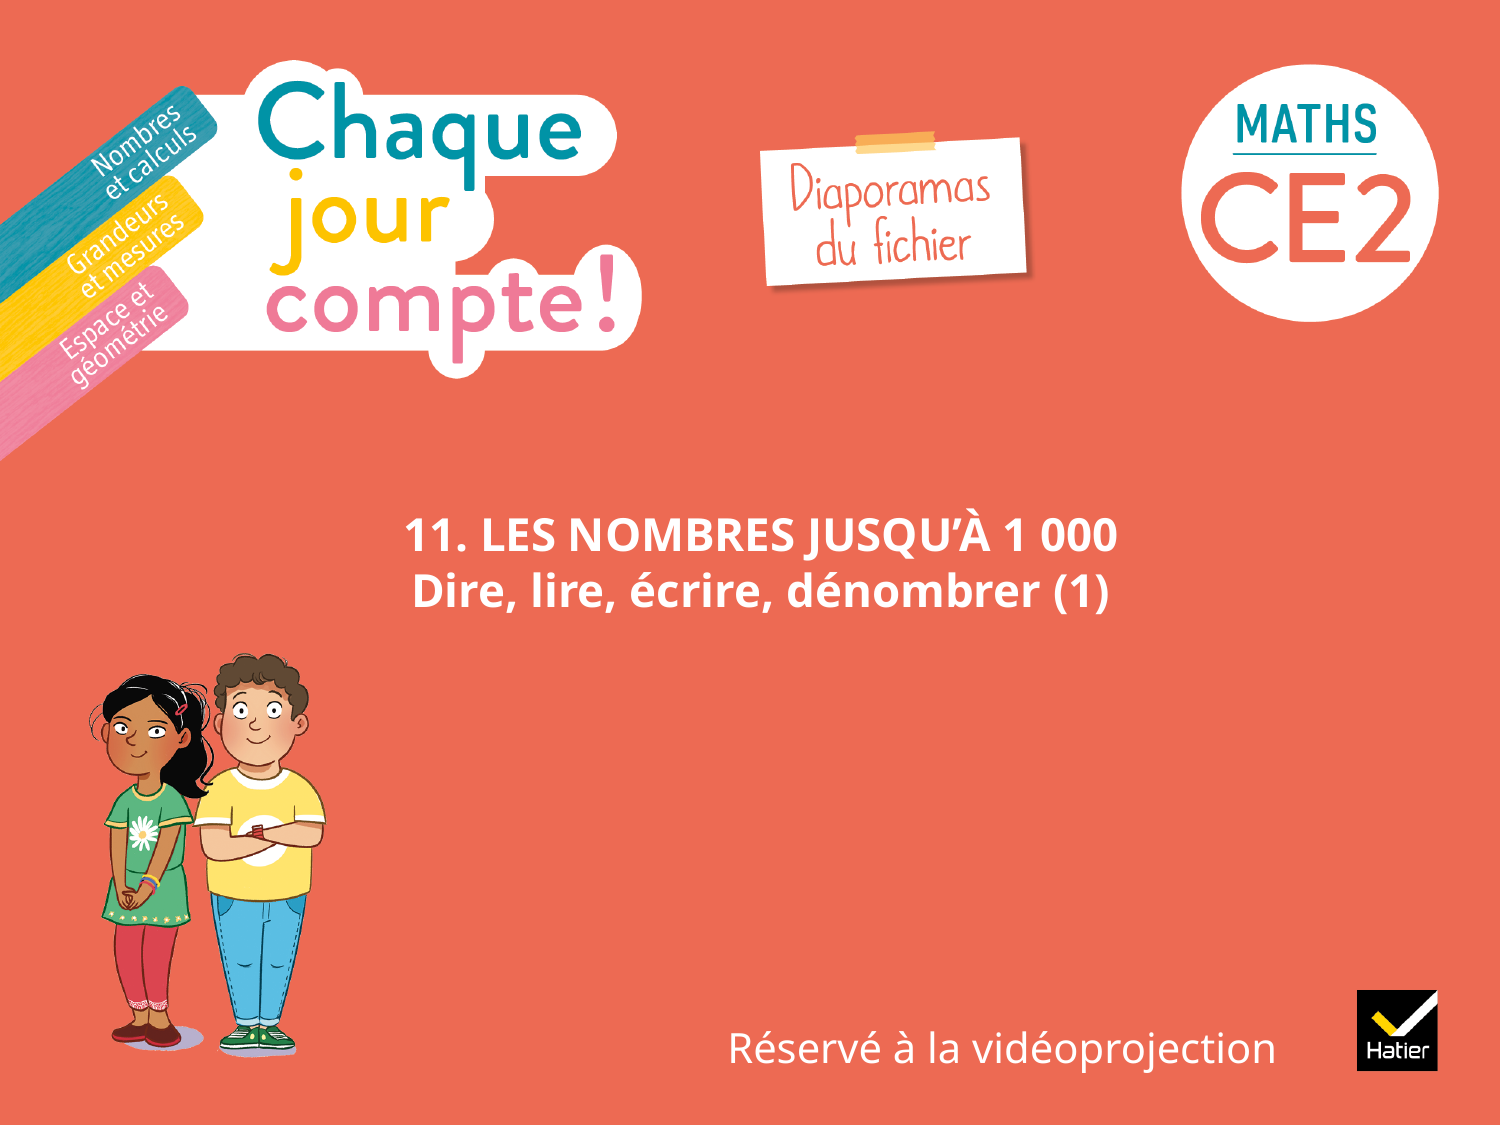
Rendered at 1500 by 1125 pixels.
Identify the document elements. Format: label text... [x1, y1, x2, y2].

picture [0, 0, 1500, 1125]
title 11. LES NOMBRES JUSQU’À 1 000 Dire, lire, écrire, dénombrer (1) [123, 498, 1399, 627]
